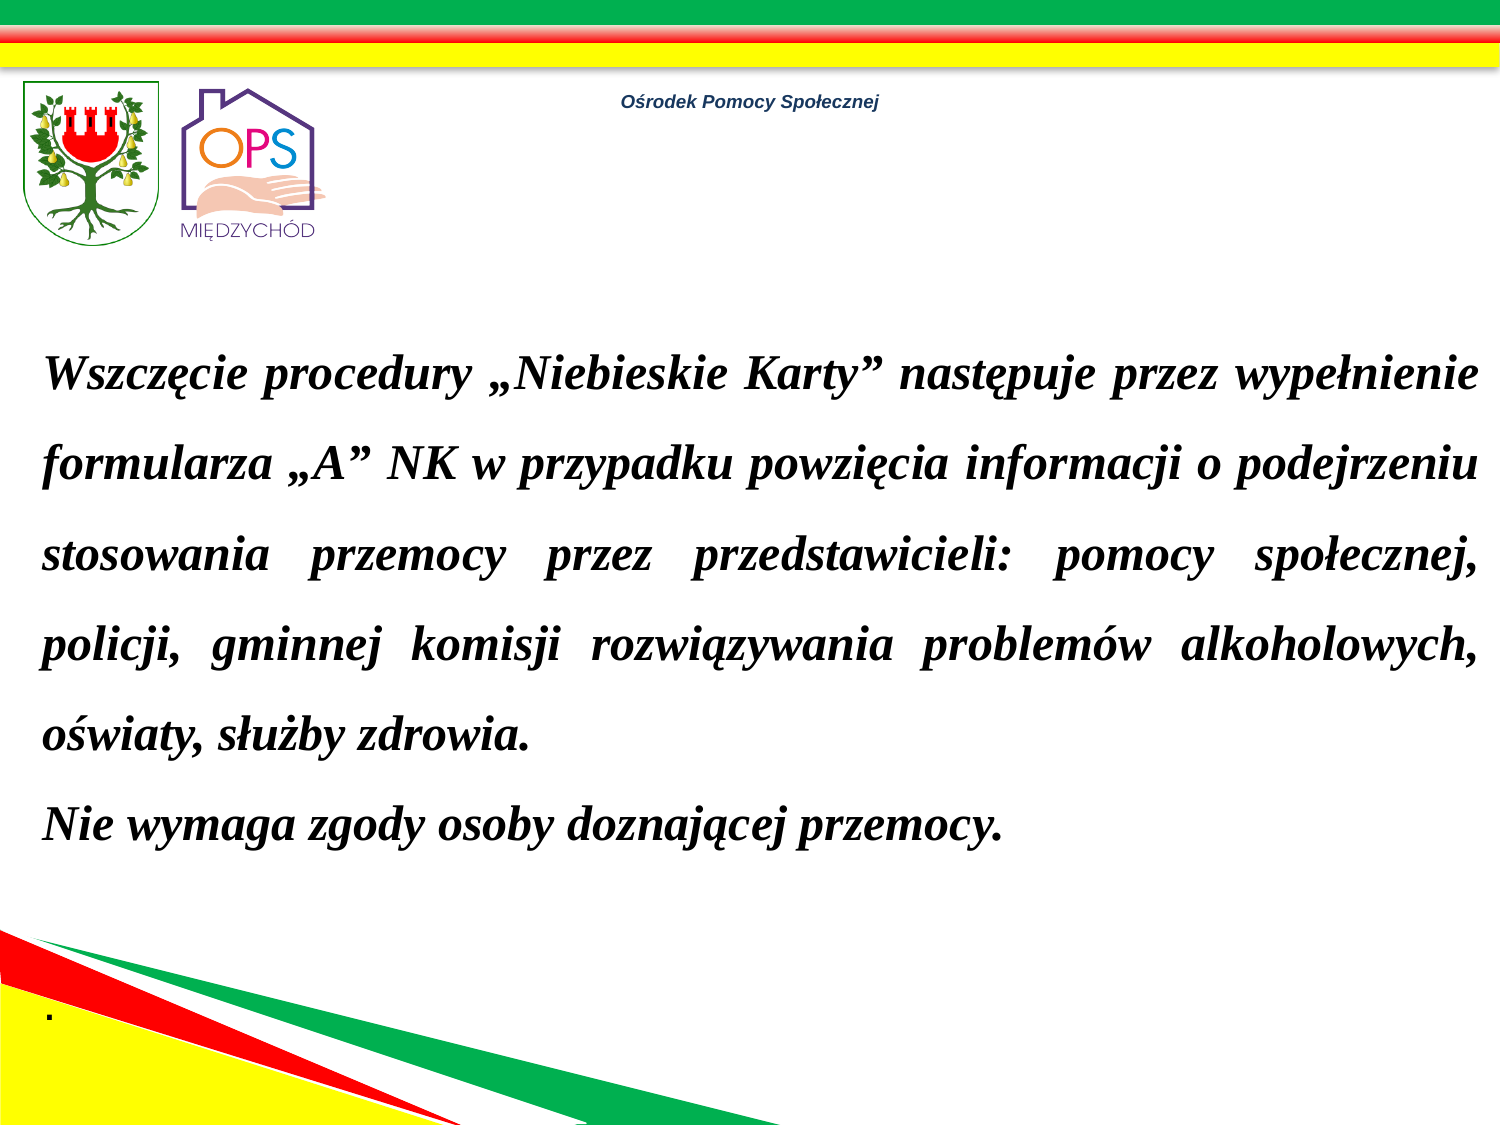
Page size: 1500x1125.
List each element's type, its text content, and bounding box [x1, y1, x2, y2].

picture [23, 66, 360, 263]
text_box Wszczęcie procedury „Niebieskie Karty” następuje przez wypełnienie formularza „A” NK w przypadku powzięcia informacji o podejrzeniu stosowania przemocy przez przedstawicieli: pomocy społecznej, policji, gminnej komisji rozwiązywania problemów alkoholowych, oświaty, służby zdrowia. Nie wymaga zgody osoby doznającej przemocy. . [27, 302, 1496, 1038]
